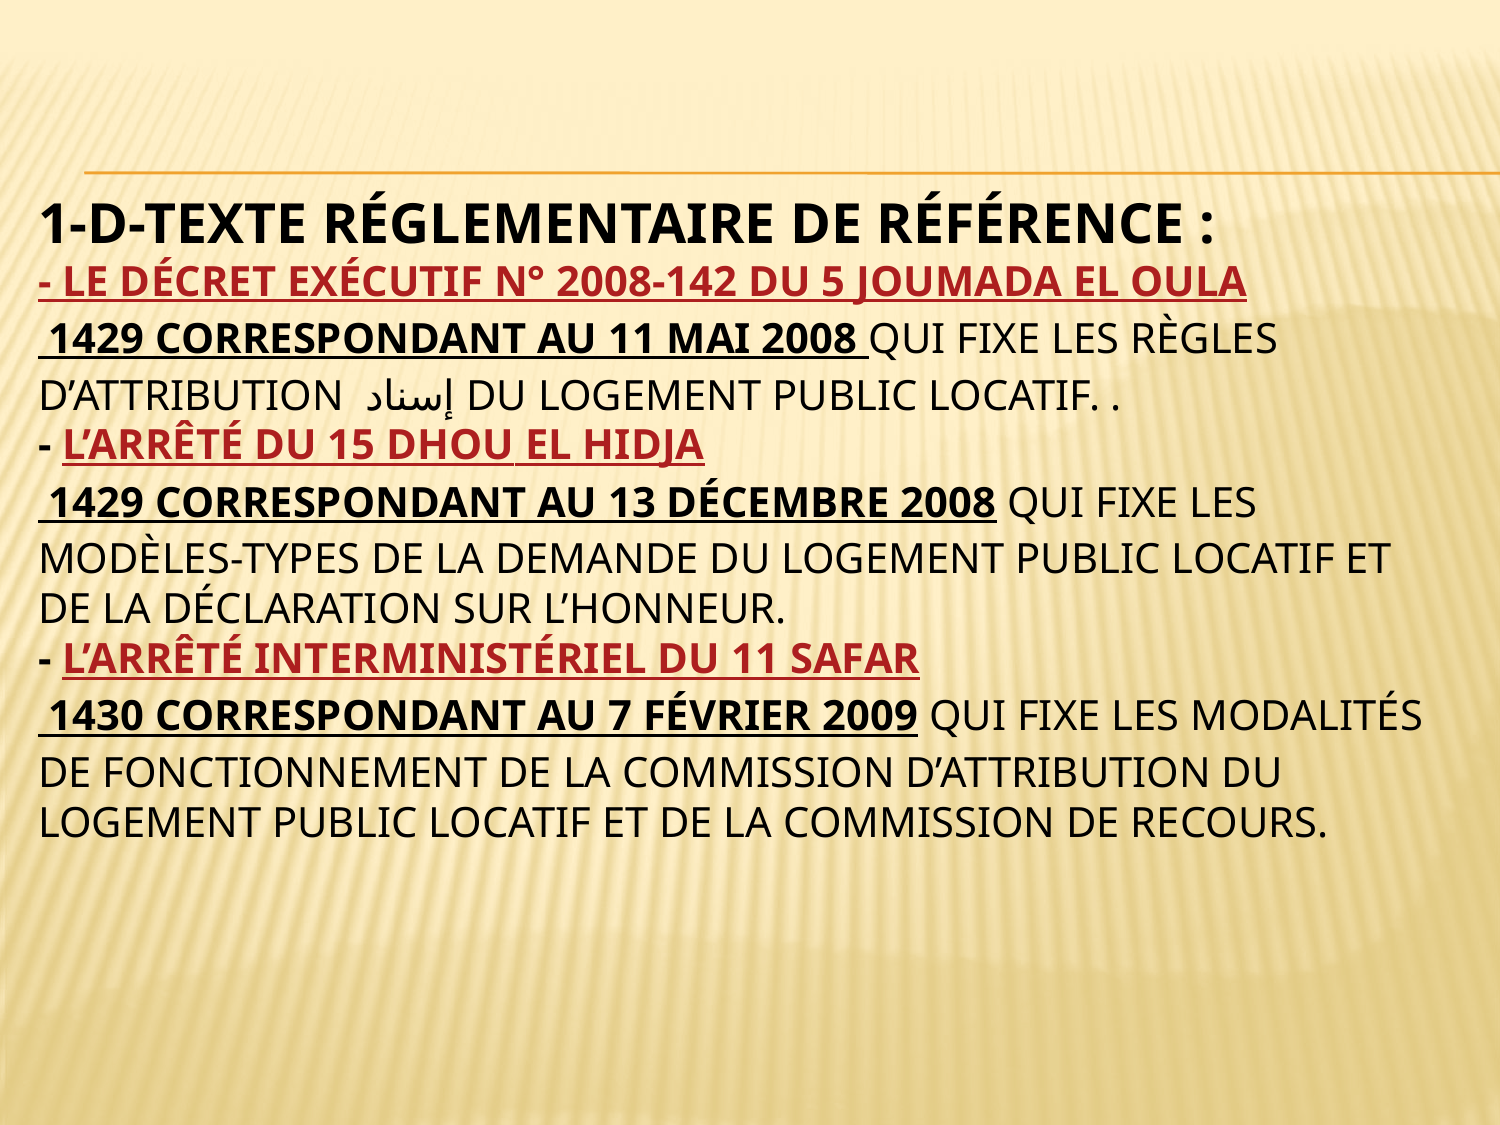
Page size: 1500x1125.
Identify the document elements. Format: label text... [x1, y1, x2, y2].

title 1-D-Texte réglementaire de référence : - Le décret exécutif n° 2008-142 du 5 Joumada El Oula 1429 correspondant au 11 mai 2008 qui fixe les règles d’attribution إسناد du logement public locatif. . - L’arrêté du 15 Dhou El Hidja 1429 correspondant au 13 décembre 2008 qui fixe les modèles-types de la demande du logement public locatif et de la déclaration sur l’honneur. - L’arrêté interministériel du 11 Safar 1430 correspondant au 7 février 2009 qui fixe les modalités de fonctionnement de la commission d’attribution du logement public locatif et de la commission de recours. [23, 152, 1449, 1015]
